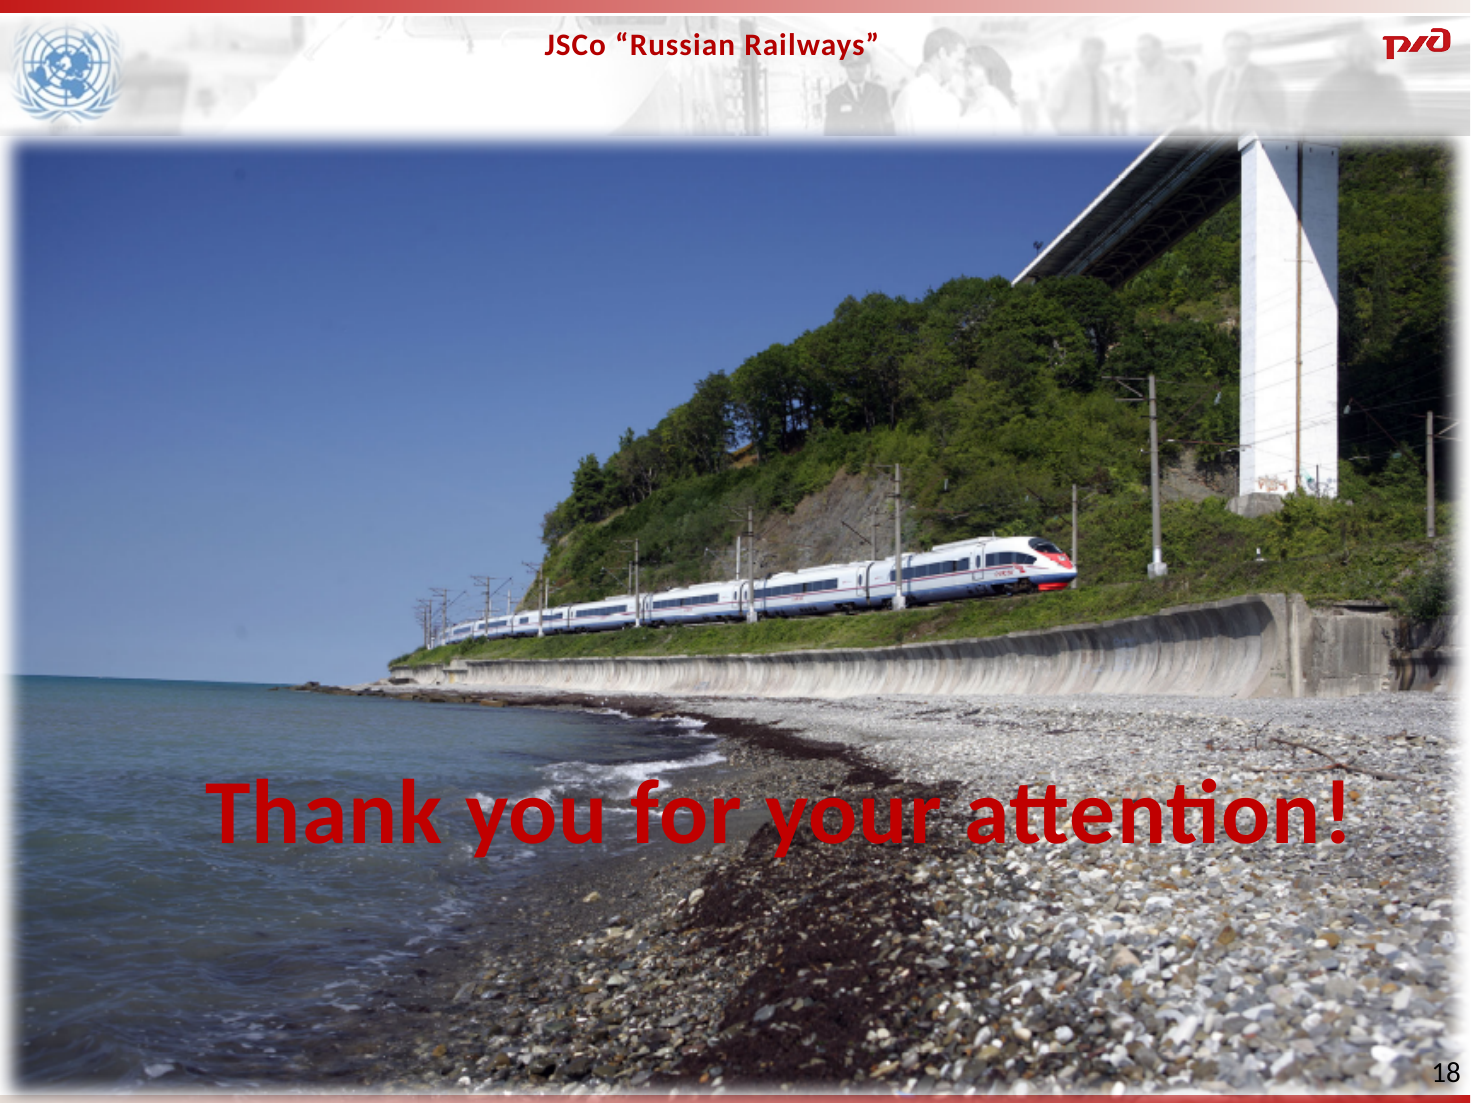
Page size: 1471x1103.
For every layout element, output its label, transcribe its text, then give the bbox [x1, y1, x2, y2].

picture [0, 16, 1471, 1103]
picture [1381, 27, 1452, 61]
text_box JSCo “Russian Railways” [159, 24, 1266, 62]
